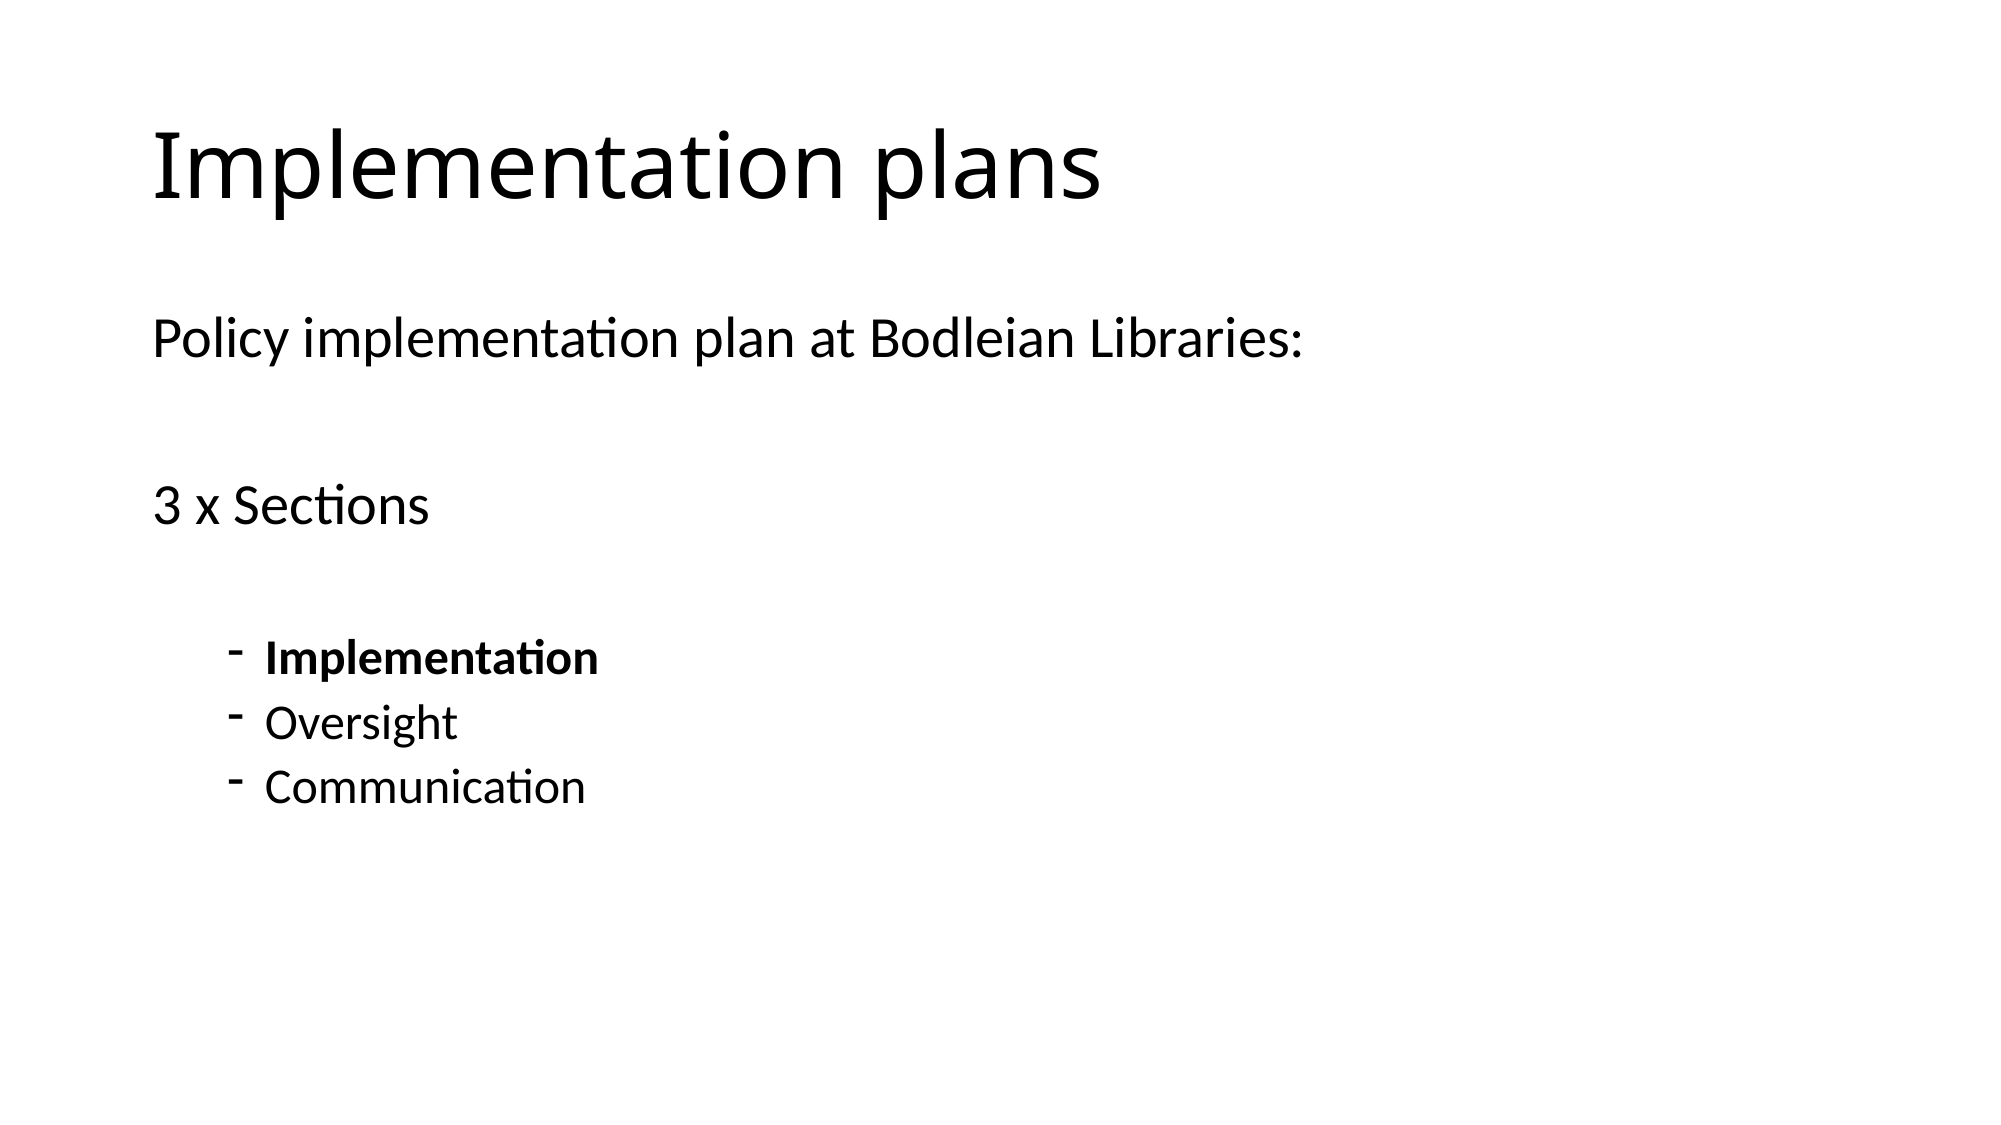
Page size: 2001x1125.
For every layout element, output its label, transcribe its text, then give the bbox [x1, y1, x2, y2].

list Policy implementation plan at Bodleian Libraries: 3 x Sections Implementation Oversight Communication [137, 299, 1947, 1014]
title Implementation plans [137, 59, 1863, 278]
